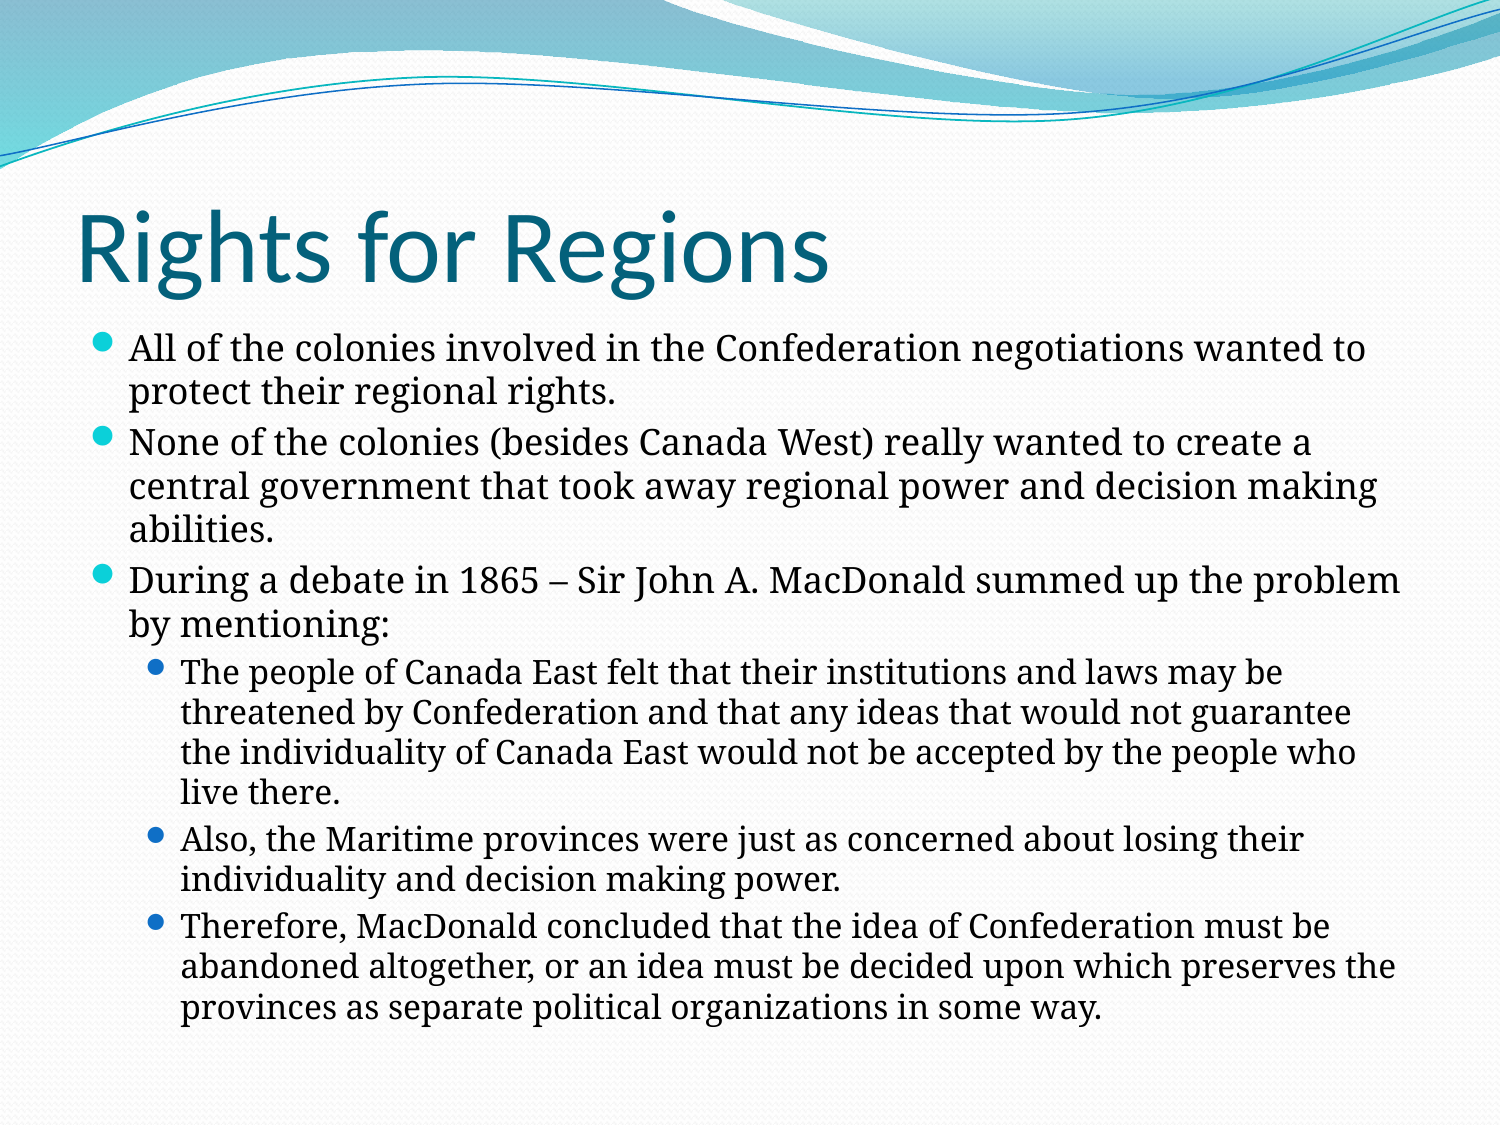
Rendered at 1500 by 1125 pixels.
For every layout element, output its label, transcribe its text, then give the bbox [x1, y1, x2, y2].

title Rights for Regions [75, 115, 1425, 303]
list All of the colonies involved in the Confederation negotiations wanted to protect their regional rights. None of the colonies (besides Canada West) really wanted to create a central government that took away regional power and decision making abilities. During a debate in 1865 – Sir John A. MacDonald summed up the problem by mentioning: The people of Canada East felt that their institutions and laws may be threatened by Confederation and that any ideas that would not guarantee the individuality of Canada East would not be accepted by the people who live there. Also, the Maritime provinces were just as concerned about losing their individuality and decision making power. Therefore, MacDonald concluded that the idea of Confederation must be abandoned altogether, or an idea must be decided upon which preserves the provinces as separate political organizations in some way. [75, 317, 1425, 1038]
